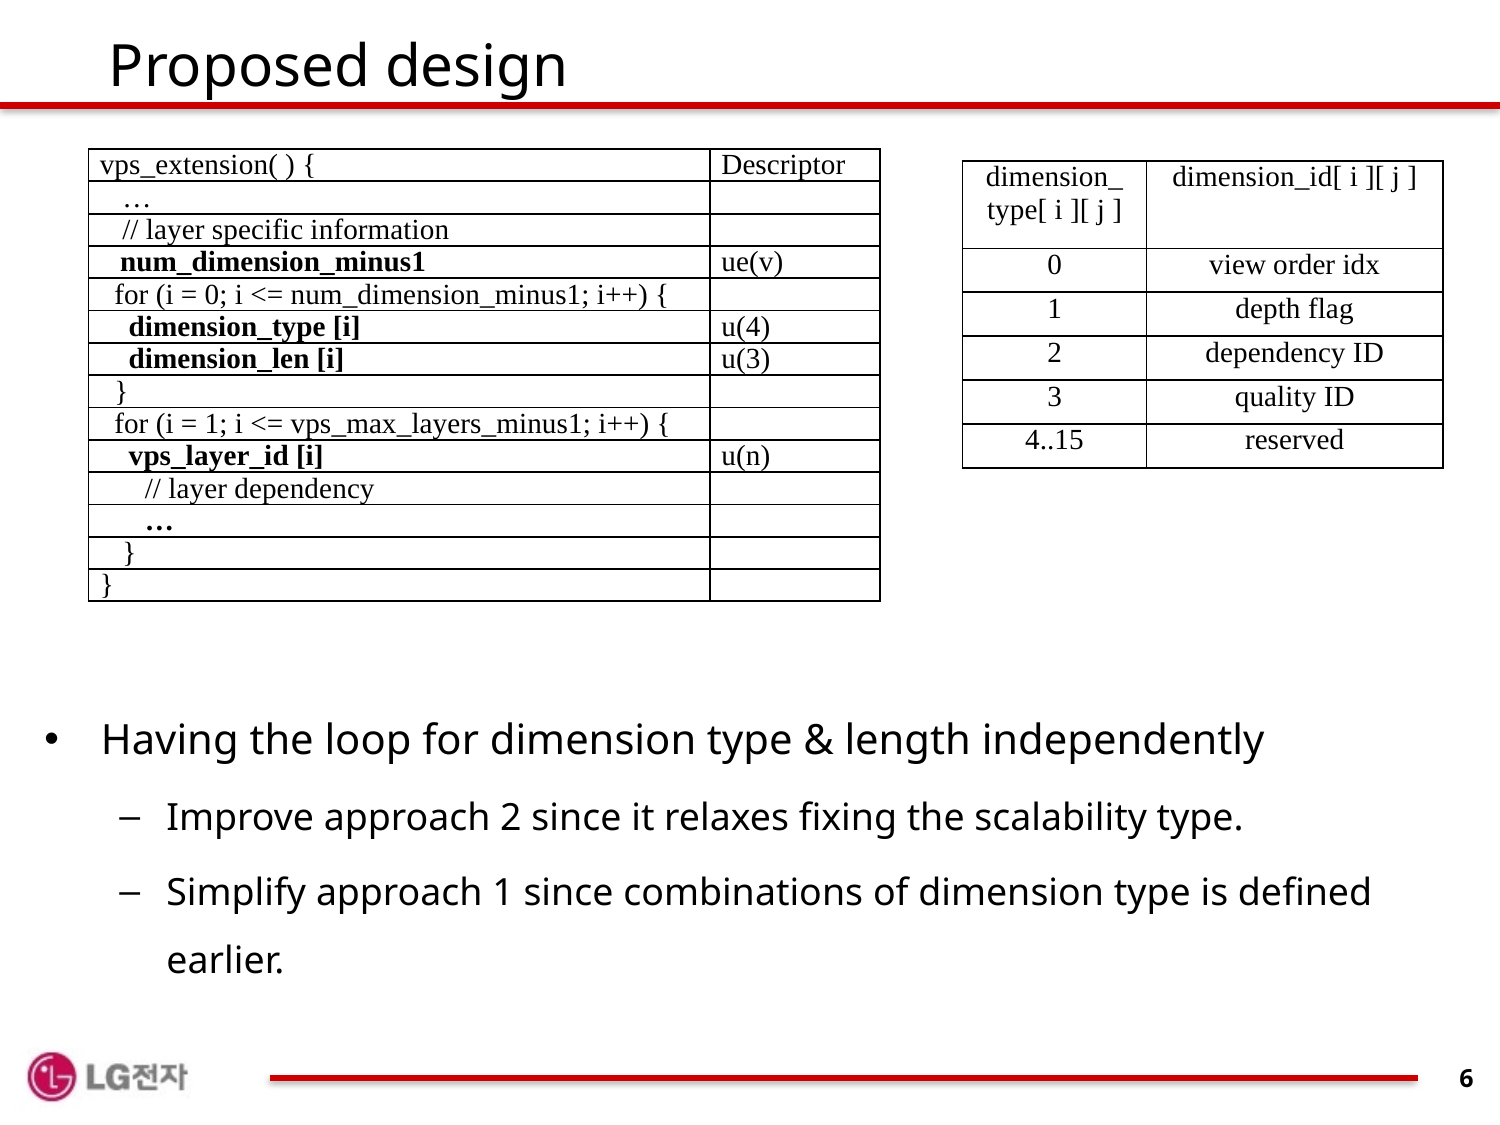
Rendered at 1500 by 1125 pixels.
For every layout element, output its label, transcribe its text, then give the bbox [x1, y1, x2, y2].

table_cell } [89, 538, 709, 568]
table_cell u(4) [711, 311, 879, 342]
table_header vps_extension( ) { [89, 150, 709, 180]
table_cell dependency ID [1147, 337, 1442, 379]
table_cell for (i = 1; i <= vps_max_layers_minus1; i++) { [89, 408, 709, 439]
table_cell // layer specific information [89, 215, 709, 245]
table_cell } [89, 570, 709, 600]
table_cell reserved [1147, 425, 1442, 467]
table_cell quality ID [1147, 381, 1442, 423]
table_cell [711, 505, 879, 536]
table_cell [711, 376, 879, 407]
table_cell dimension_type [i] [89, 311, 709, 342]
table_cell } [89, 376, 709, 407]
table_cell [711, 408, 879, 439]
picture [0, 1037, 249, 1125]
table_header dimension_ type[ i ][ j ] [963, 162, 1146, 248]
table_cell [711, 538, 879, 568]
table_cell [711, 473, 879, 504]
table_cell view order idx [1147, 249, 1442, 291]
list Having the loop for dimension type & length independently Improve approach 2 since it relaxes fixing the scalability type. Simplify approach 1 since combinations of dimension type is defined earlier. [29, 680, 1471, 1036]
table_cell [711, 182, 879, 213]
table_cell u(n) [711, 441, 879, 471]
title Proposed design [93, 32, 1243, 94]
table_cell ue(v) [711, 247, 879, 277]
table_cell 3 [963, 381, 1146, 423]
table_cell 4..15 [963, 425, 1146, 467]
table_cell 2 [963, 337, 1146, 379]
table_cell … [89, 505, 709, 536]
table_cell depth flag [1147, 293, 1442, 335]
table_cell // layer dependency [89, 473, 709, 504]
table_cell num_dimension_minus1 [89, 247, 709, 277]
table_cell 0 [963, 249, 1146, 291]
table_cell vps_layer_id [i] [89, 441, 709, 471]
table_cell for (i = 0; i <= num_dimension_minus1; i++) { [89, 279, 709, 310]
table_cell 1 [963, 293, 1146, 335]
table_cell [711, 215, 879, 245]
table_cell [711, 279, 879, 310]
slide_number 6 [1417, 1054, 1489, 1114]
table_header Descriptor [711, 150, 879, 180]
table_cell [711, 570, 879, 600]
table_cell u(3) [711, 344, 879, 374]
table_cell … [89, 182, 709, 213]
table_cell dimension_len [i] [89, 344, 709, 374]
table_header dimension_id[ i ][ j ] [1147, 162, 1442, 248]
